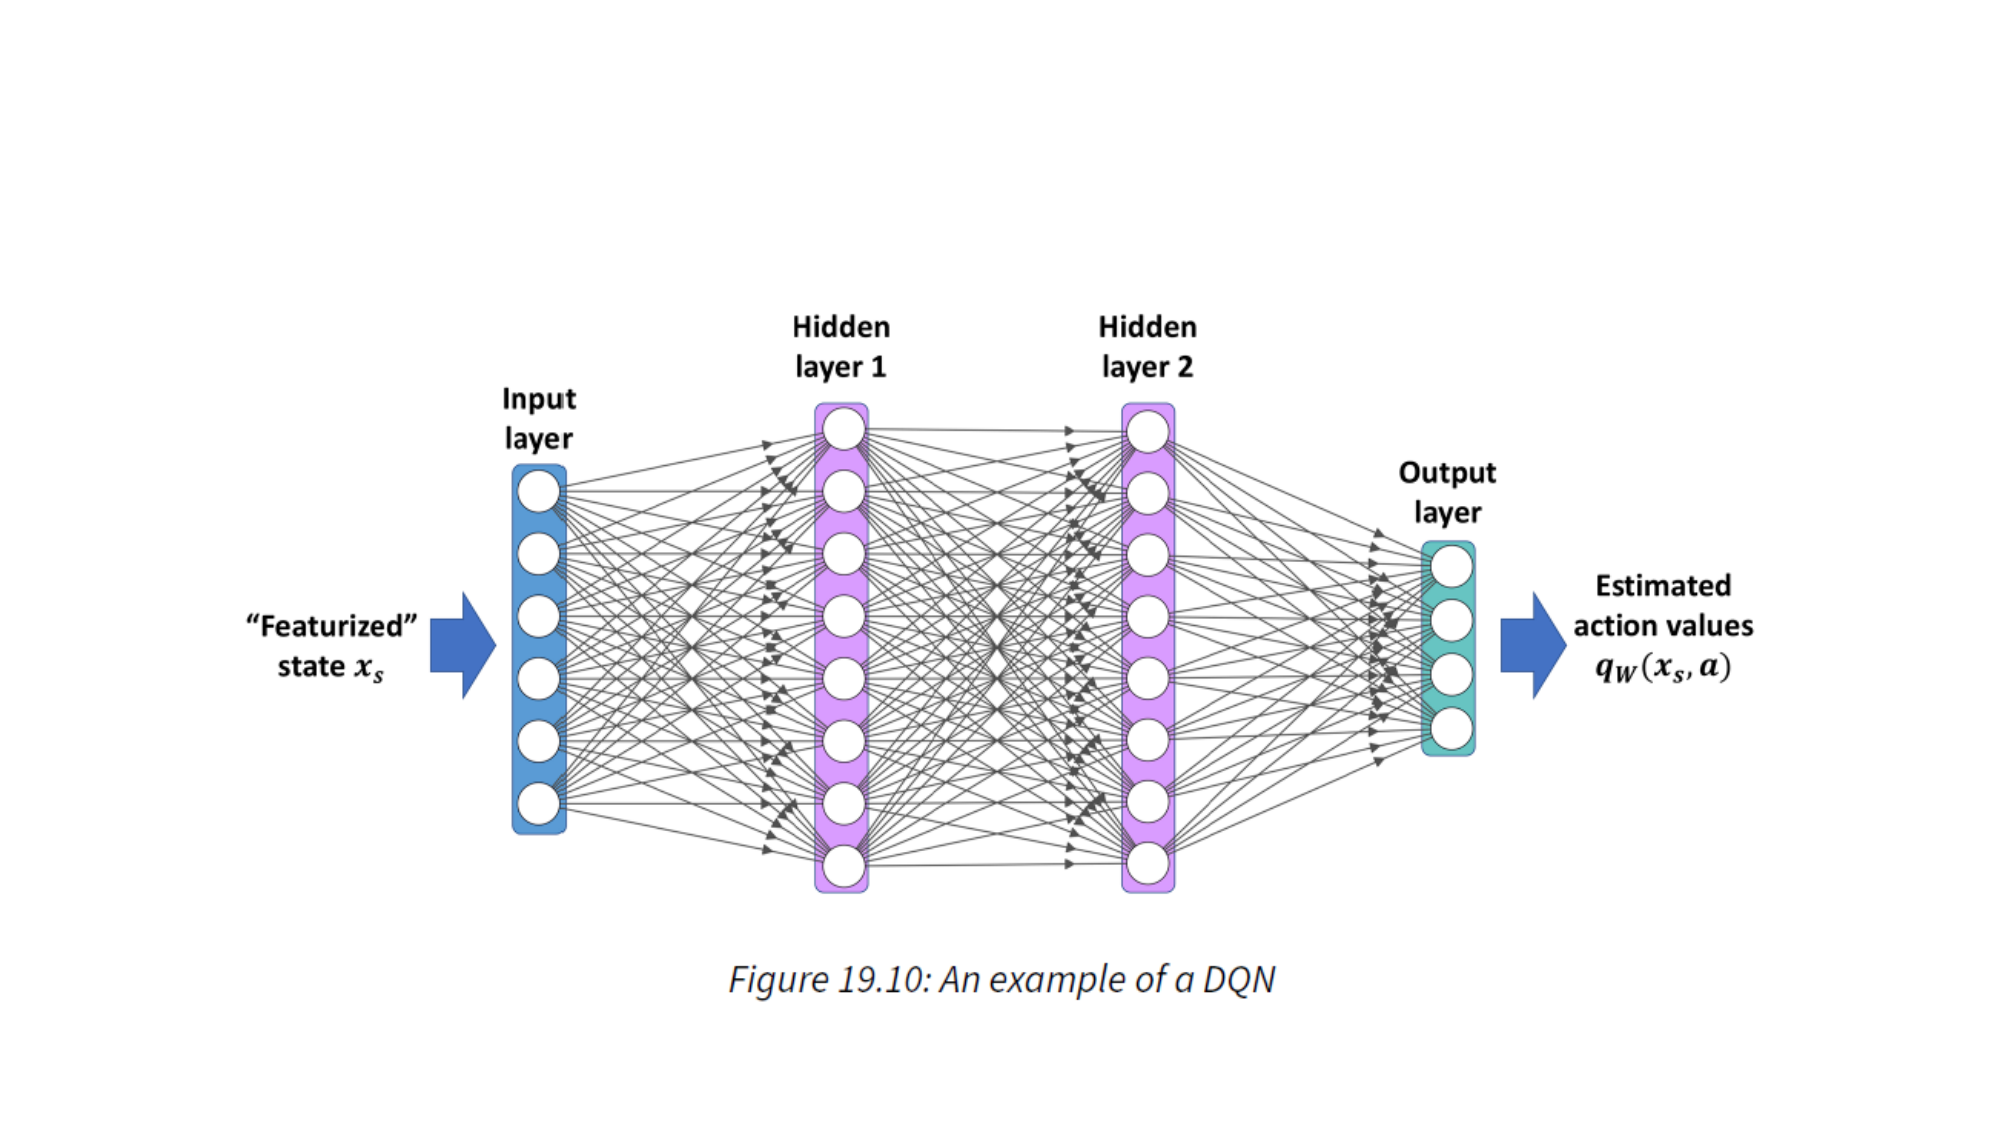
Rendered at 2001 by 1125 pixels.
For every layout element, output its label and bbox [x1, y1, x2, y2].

list [217, 299, 1783, 1014]
